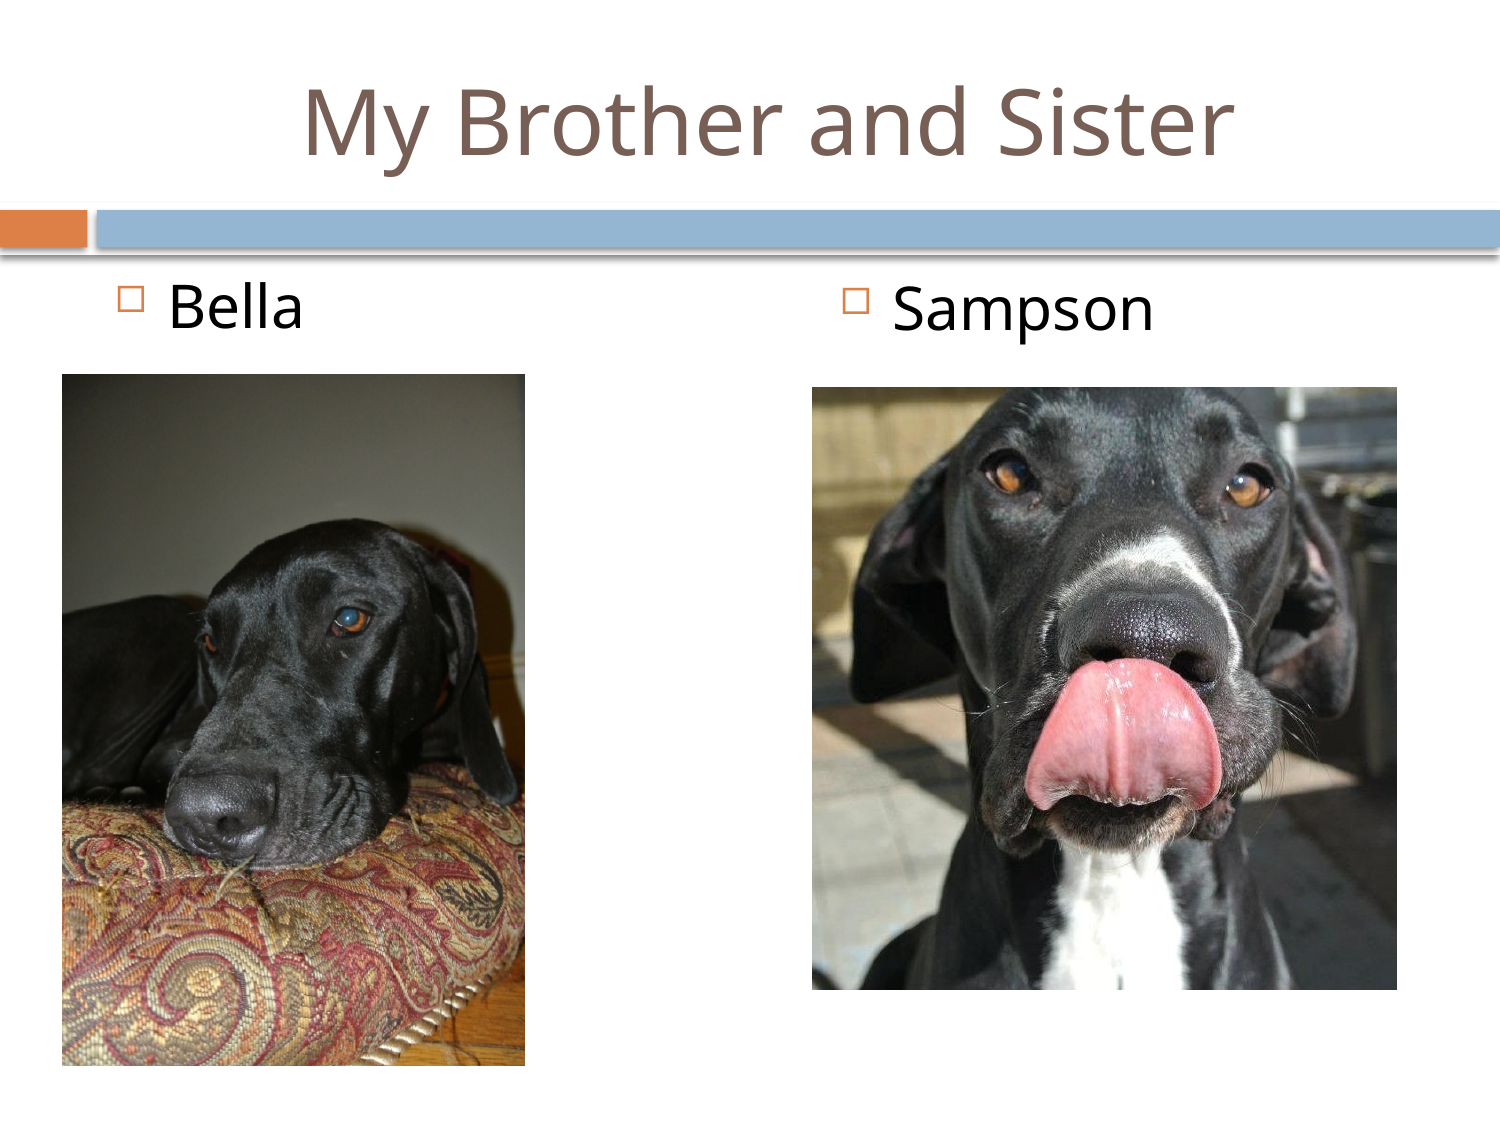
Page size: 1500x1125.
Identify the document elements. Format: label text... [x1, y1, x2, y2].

picture [62, 374, 526, 1067]
title My Brother and Sister [99, 37, 1438, 200]
list Sampson [825, 262, 1463, 1013]
list Bella [99, 260, 738, 1011]
picture [812, 387, 1397, 991]
